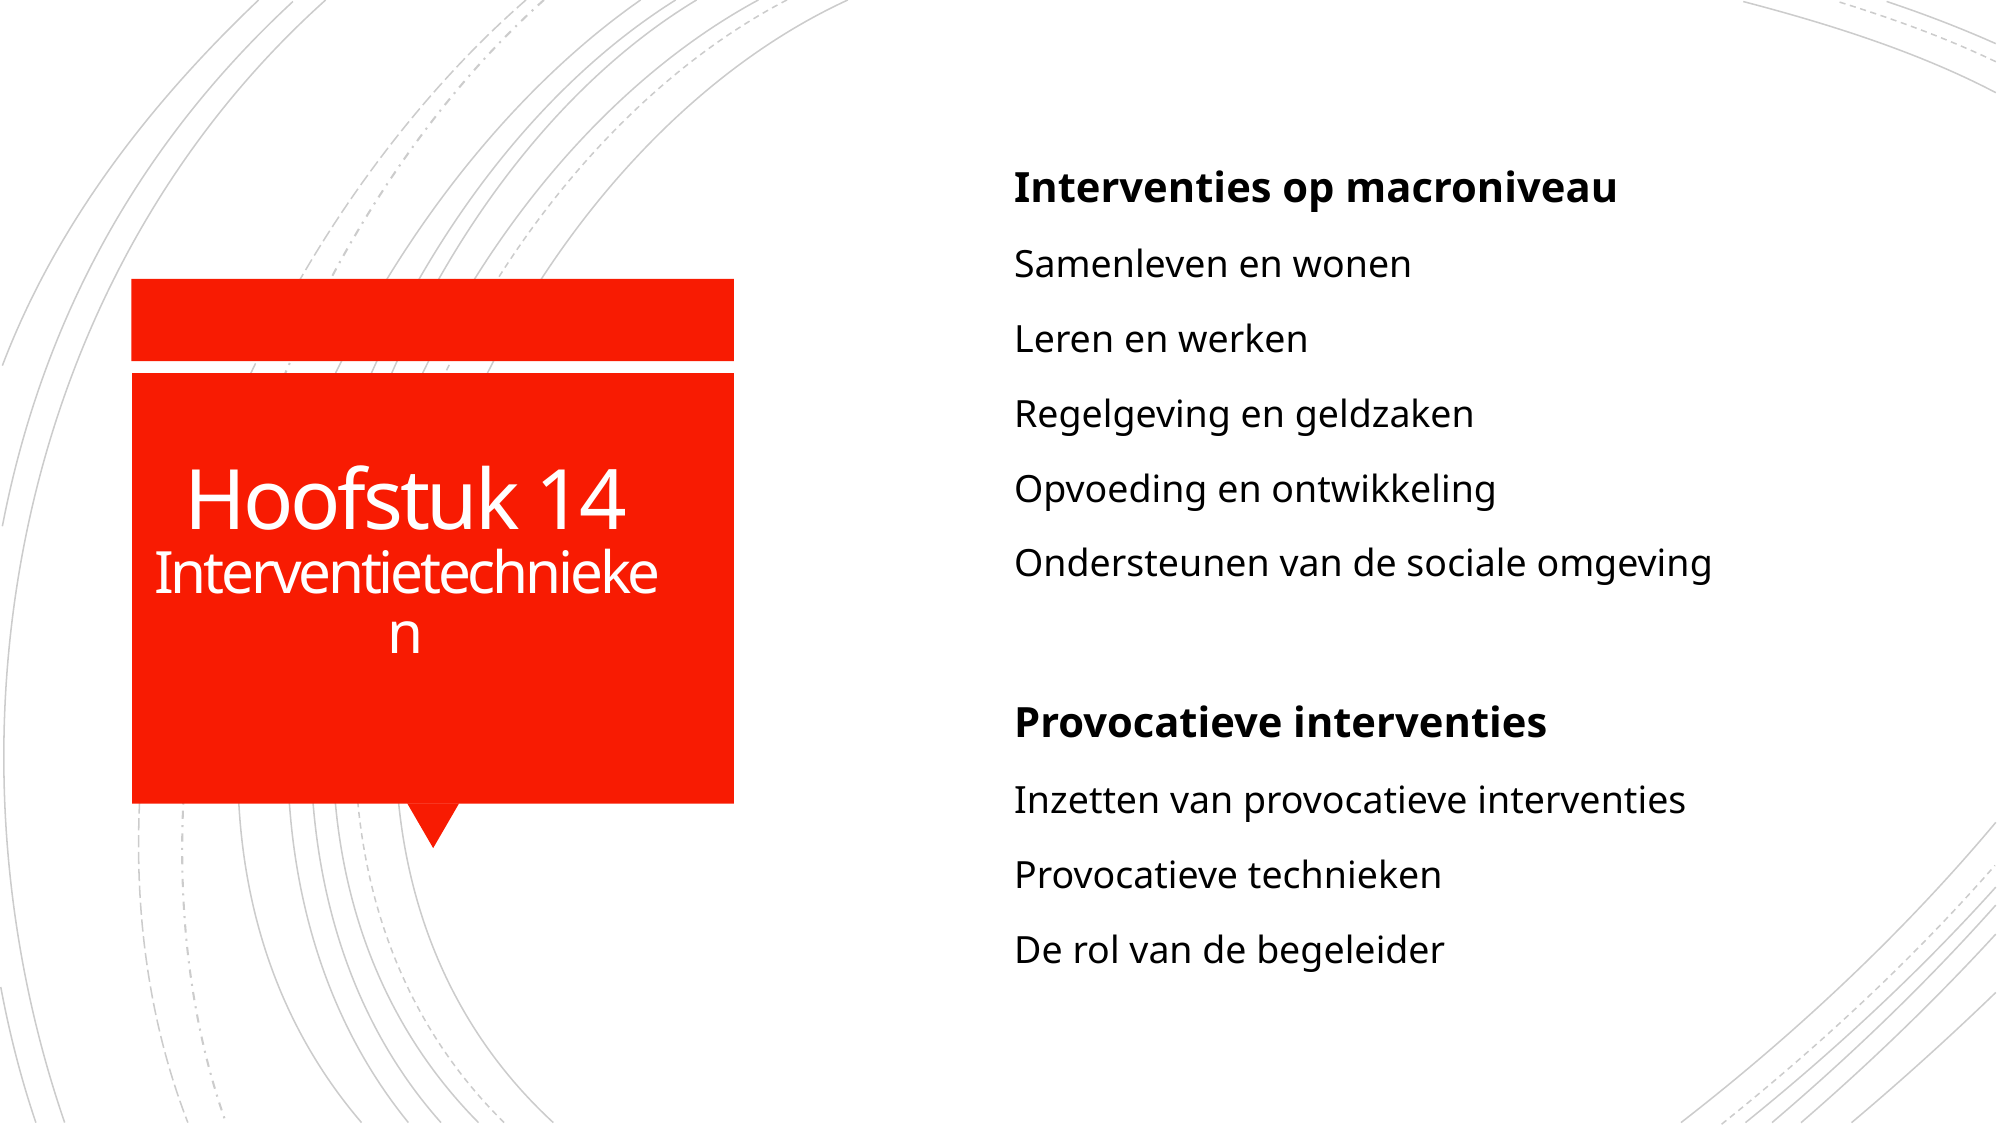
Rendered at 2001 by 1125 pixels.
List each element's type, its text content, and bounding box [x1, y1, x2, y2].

title Hoofstuk 14 Interventietechnieken [105, 336, 707, 790]
list Interventies op macroniveau Samenleven en wonen Leren en werken Regelgeving en geldzaken Opvoeding en ontwikkeling Ondersteunen van de sociale omgeving Provocatieve interventies Inzetten van provocatieve interventies Provocatieve technieken De rol van de begeleider [999, 131, 1870, 990]
